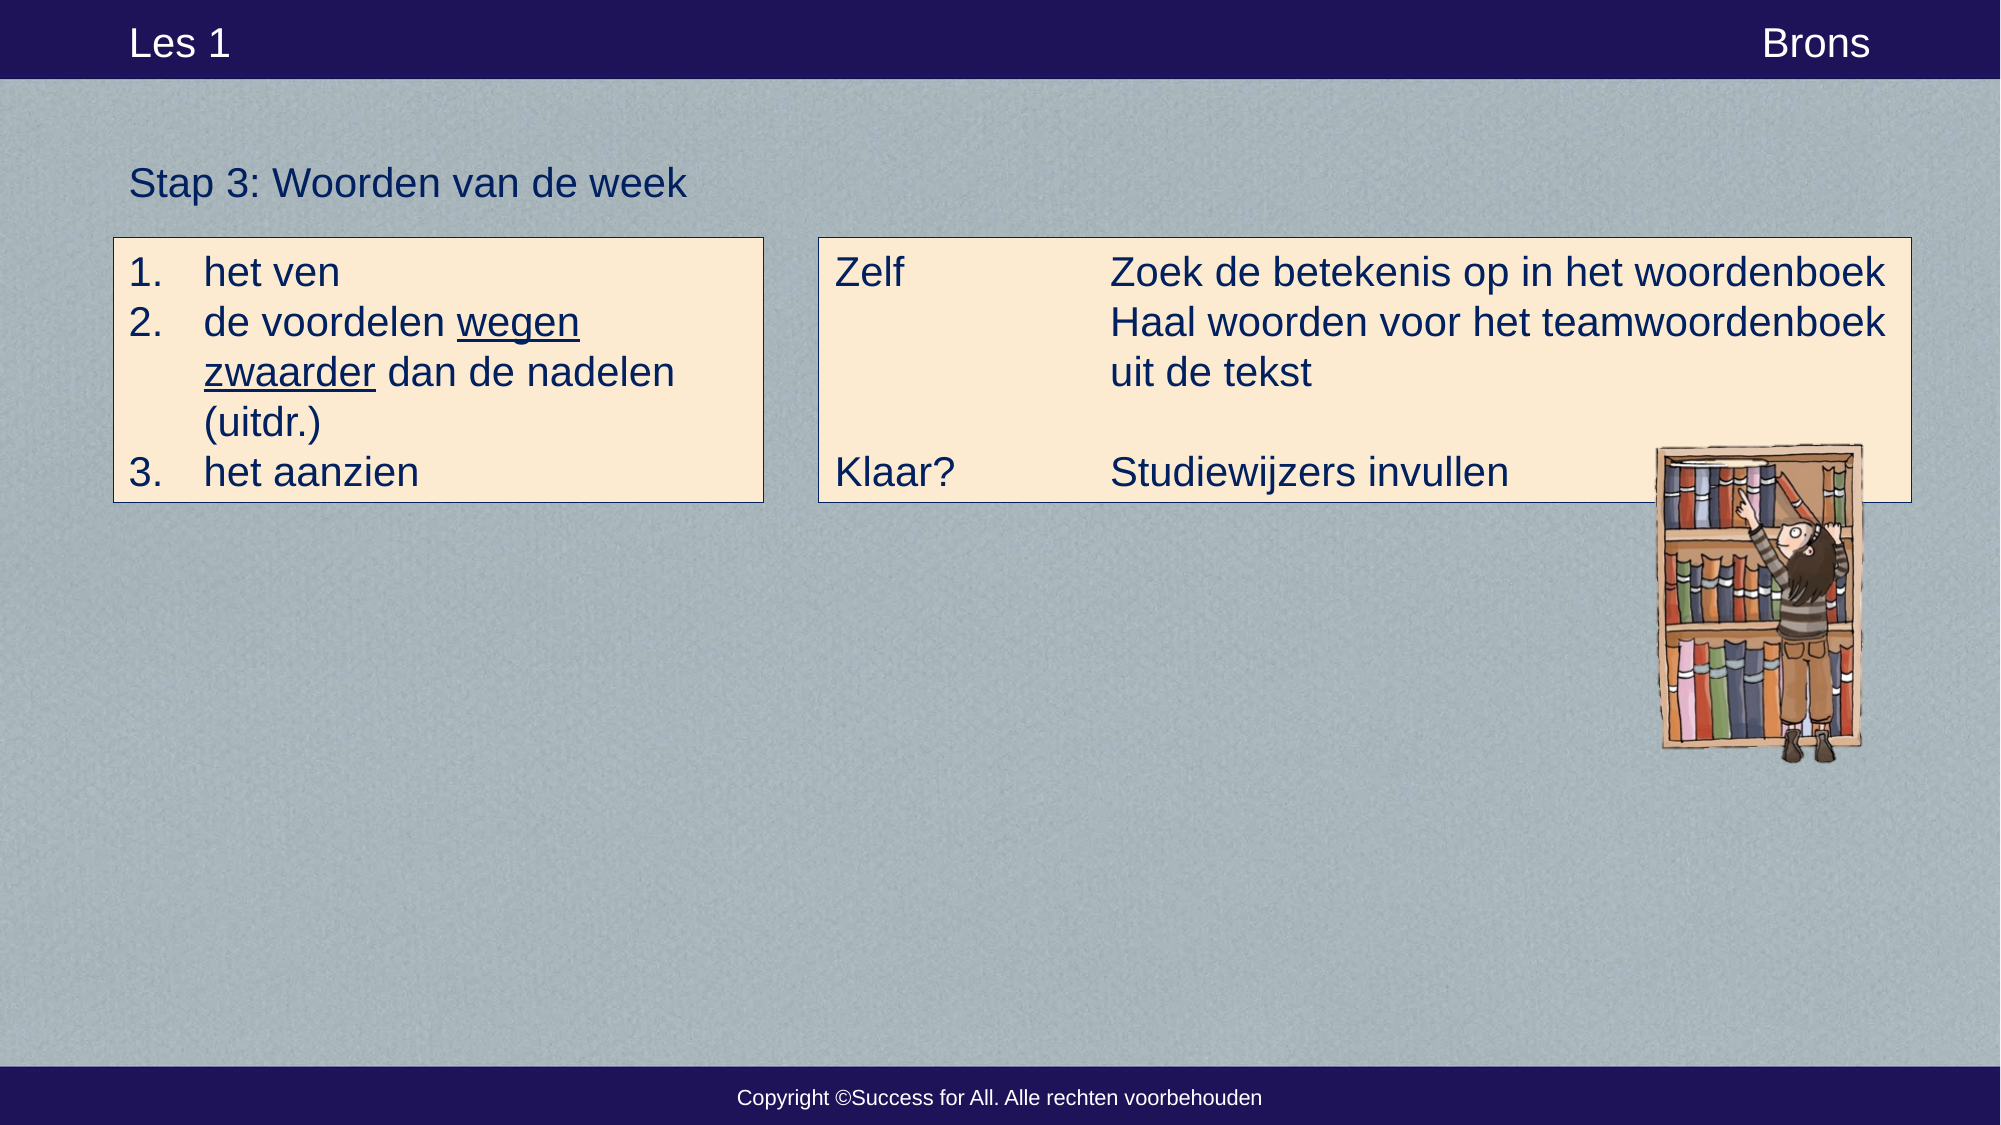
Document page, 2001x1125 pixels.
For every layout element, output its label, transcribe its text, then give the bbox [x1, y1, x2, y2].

text_box Les 1 [114, 8, 354, 73]
picture [0, 0, 2001, 1125]
text_box Zelf Zoek de betekenis op in het woordenboek Haal woorden voor het teamwoordenboek uit de tekst Klaar? Studiewijzers invullen [818, 237, 1912, 503]
text_box het ven de voordelen wegen zwaarder dan de nadelen (uitdr.) het aanzien [113, 237, 764, 503]
text_box Stap 3: Woorden van de week [113, 148, 1635, 214]
text_box Copyright ©Success for All. Alle rechten voorbehouden [0, 1076, 2000, 1125]
text_box Brons [999, 8, 1886, 73]
